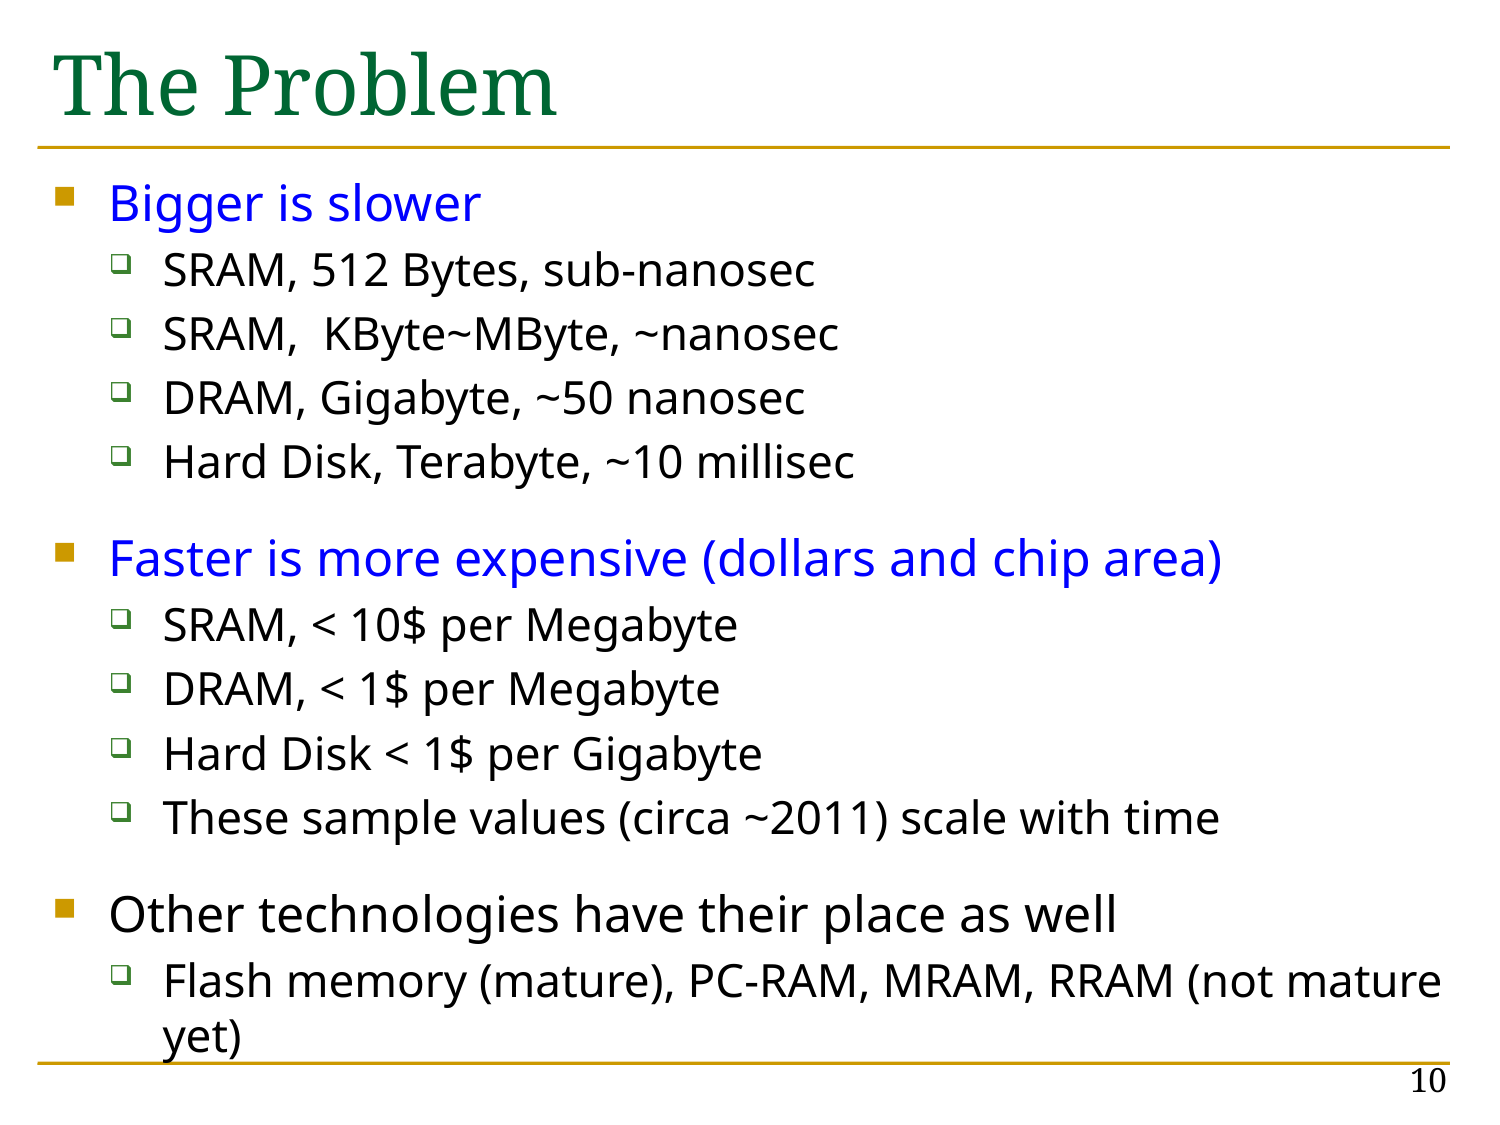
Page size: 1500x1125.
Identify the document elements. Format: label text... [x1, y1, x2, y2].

slide_number 10 [1111, 1036, 1462, 1112]
title The Problem [37, 24, 1450, 163]
list Bigger is slower SRAM, 512 Bytes, sub-nanosec SRAM, KByte~MByte, ~nanosec DRAM, Gigabyte, ~50 nanosec Hard Disk, Terabyte, ~10 millisec Faster is more expensive (dollars and chip area) SRAM, < 10$ per Megabyte DRAM, < 1$ per Megabyte Hard Disk < 1$ per Gigabyte These sample values (circa ~2011) scale with time Other technologies have their place as well Flash memory (mature), PC-RAM, MRAM, RRAM (not mature yet) [37, 163, 1500, 1016]
